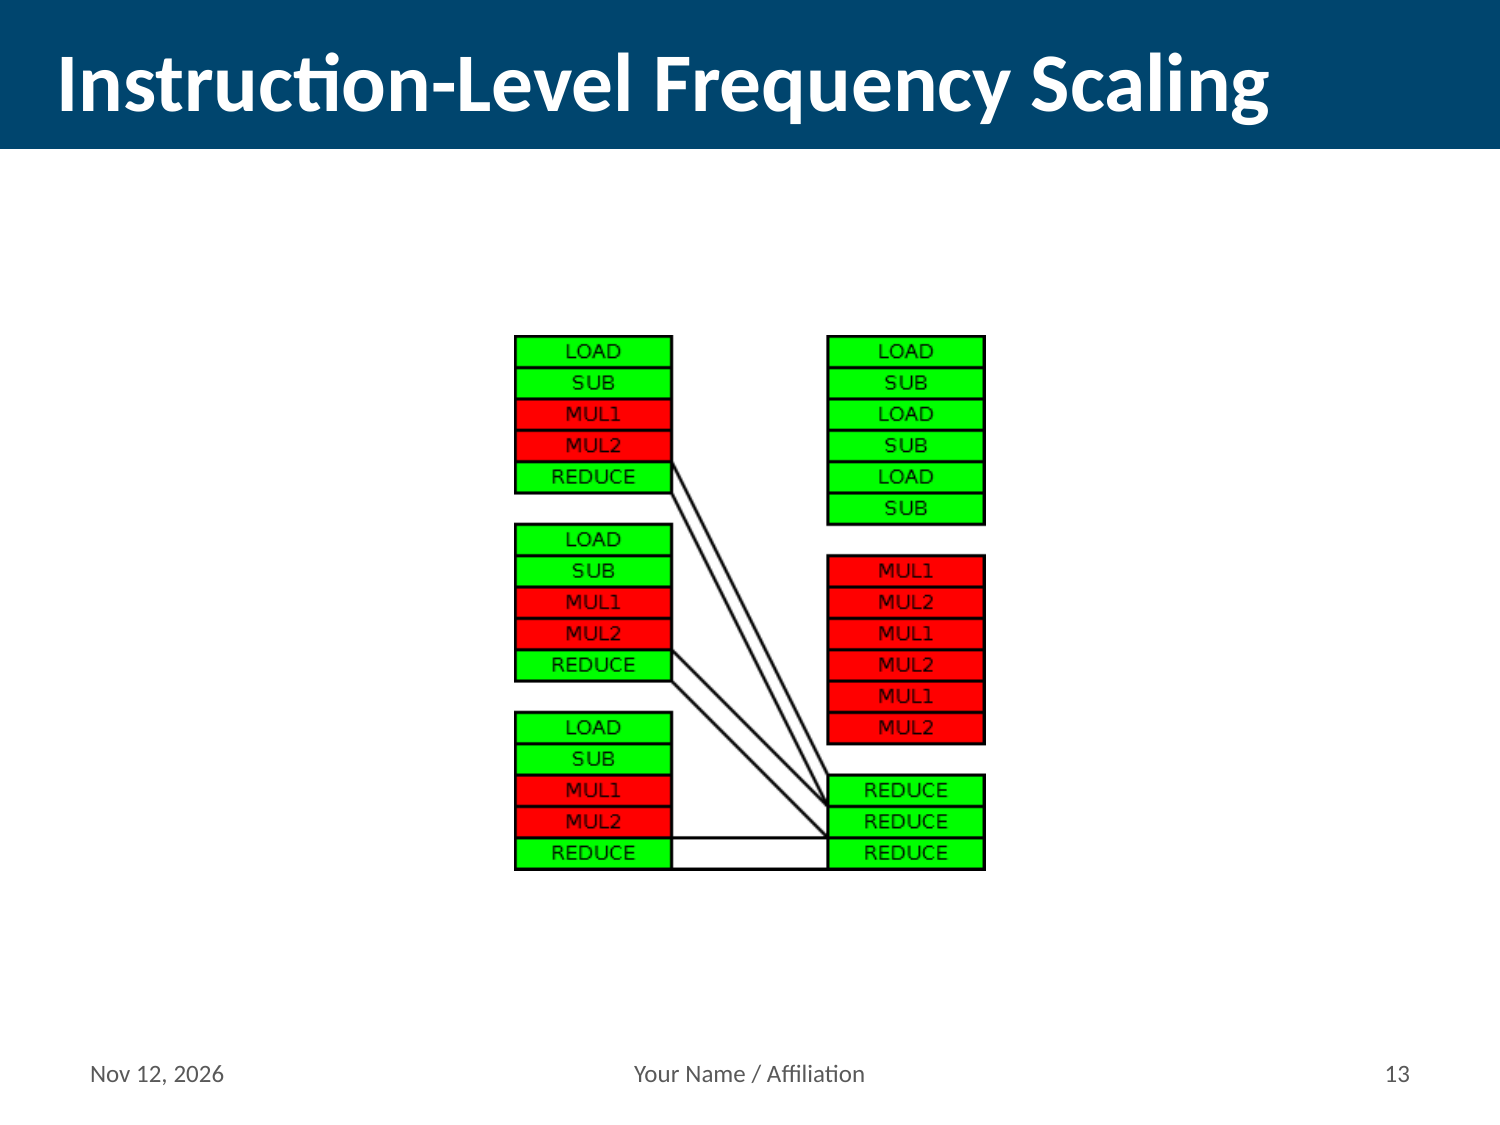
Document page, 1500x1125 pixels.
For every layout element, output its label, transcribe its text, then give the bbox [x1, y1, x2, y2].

footer Your Name / Affiliation [277, 1042, 1223, 1103]
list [513, 335, 987, 871]
slide_number 12 [1246, 1042, 1425, 1103]
title Instruction-Level Frequency Scaling [41, 15, 1459, 142]
slide_number 11-Mar-15 [75, 1042, 254, 1103]
